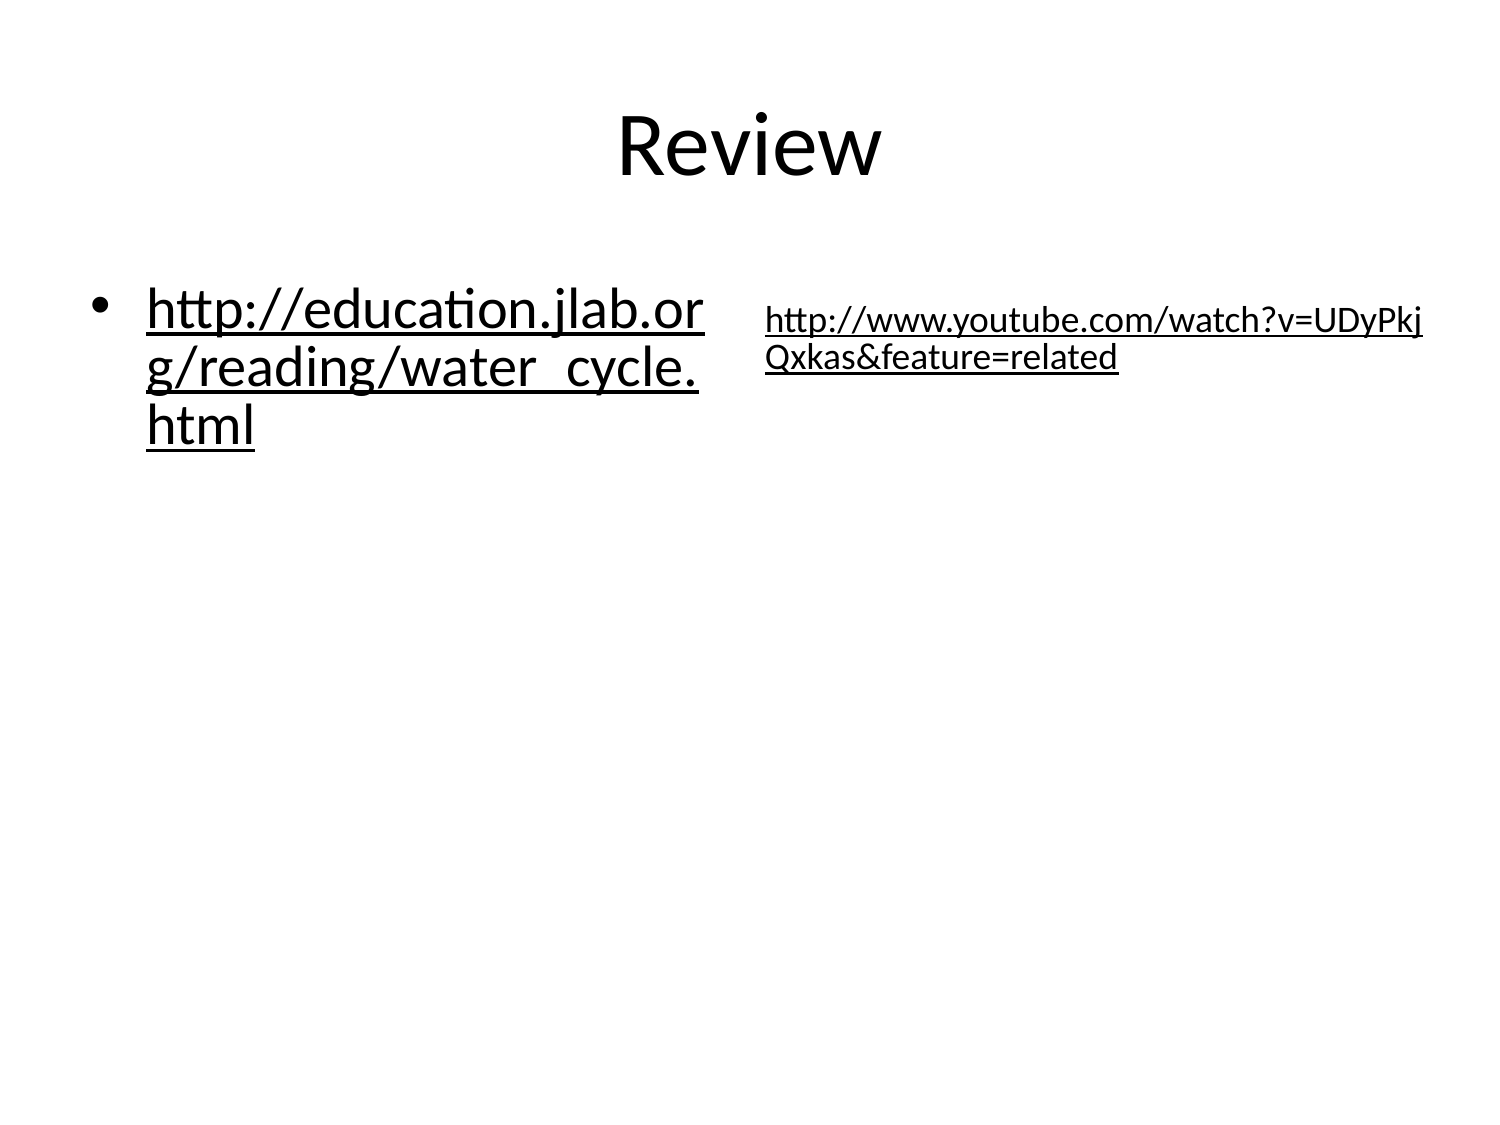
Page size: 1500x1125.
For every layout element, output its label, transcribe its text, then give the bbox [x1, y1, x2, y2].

text_box http://www.youtube.com/watch?v=UDyPkjQxkas&feature=related [750, 287, 1463, 393]
list http://education.jlab.org/reading/water_cycle.html [75, 262, 738, 1005]
title Review [75, 45, 1425, 233]
